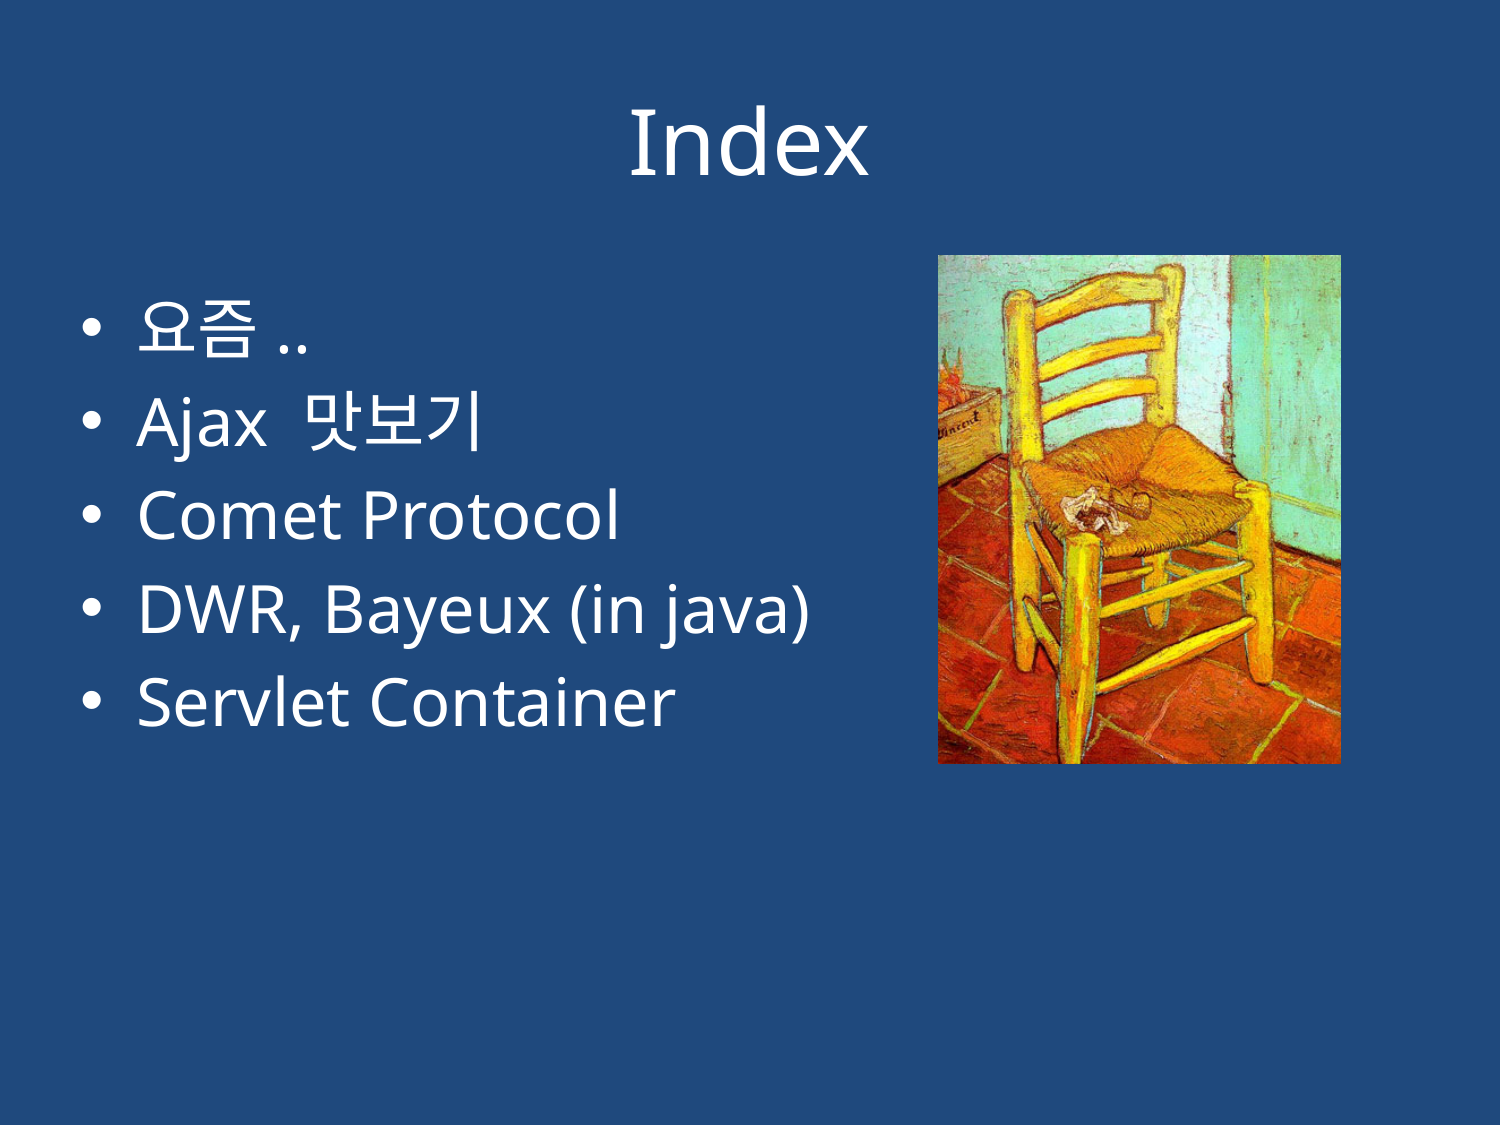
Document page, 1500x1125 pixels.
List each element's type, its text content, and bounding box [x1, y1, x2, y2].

title Index [75, 45, 1425, 233]
picture [938, 255, 1341, 764]
list 요즘.. Ajax 맛보기 Comet Protocol DWR, Bayeux (in java) Servlet Container [64, 278, 1415, 1022]
